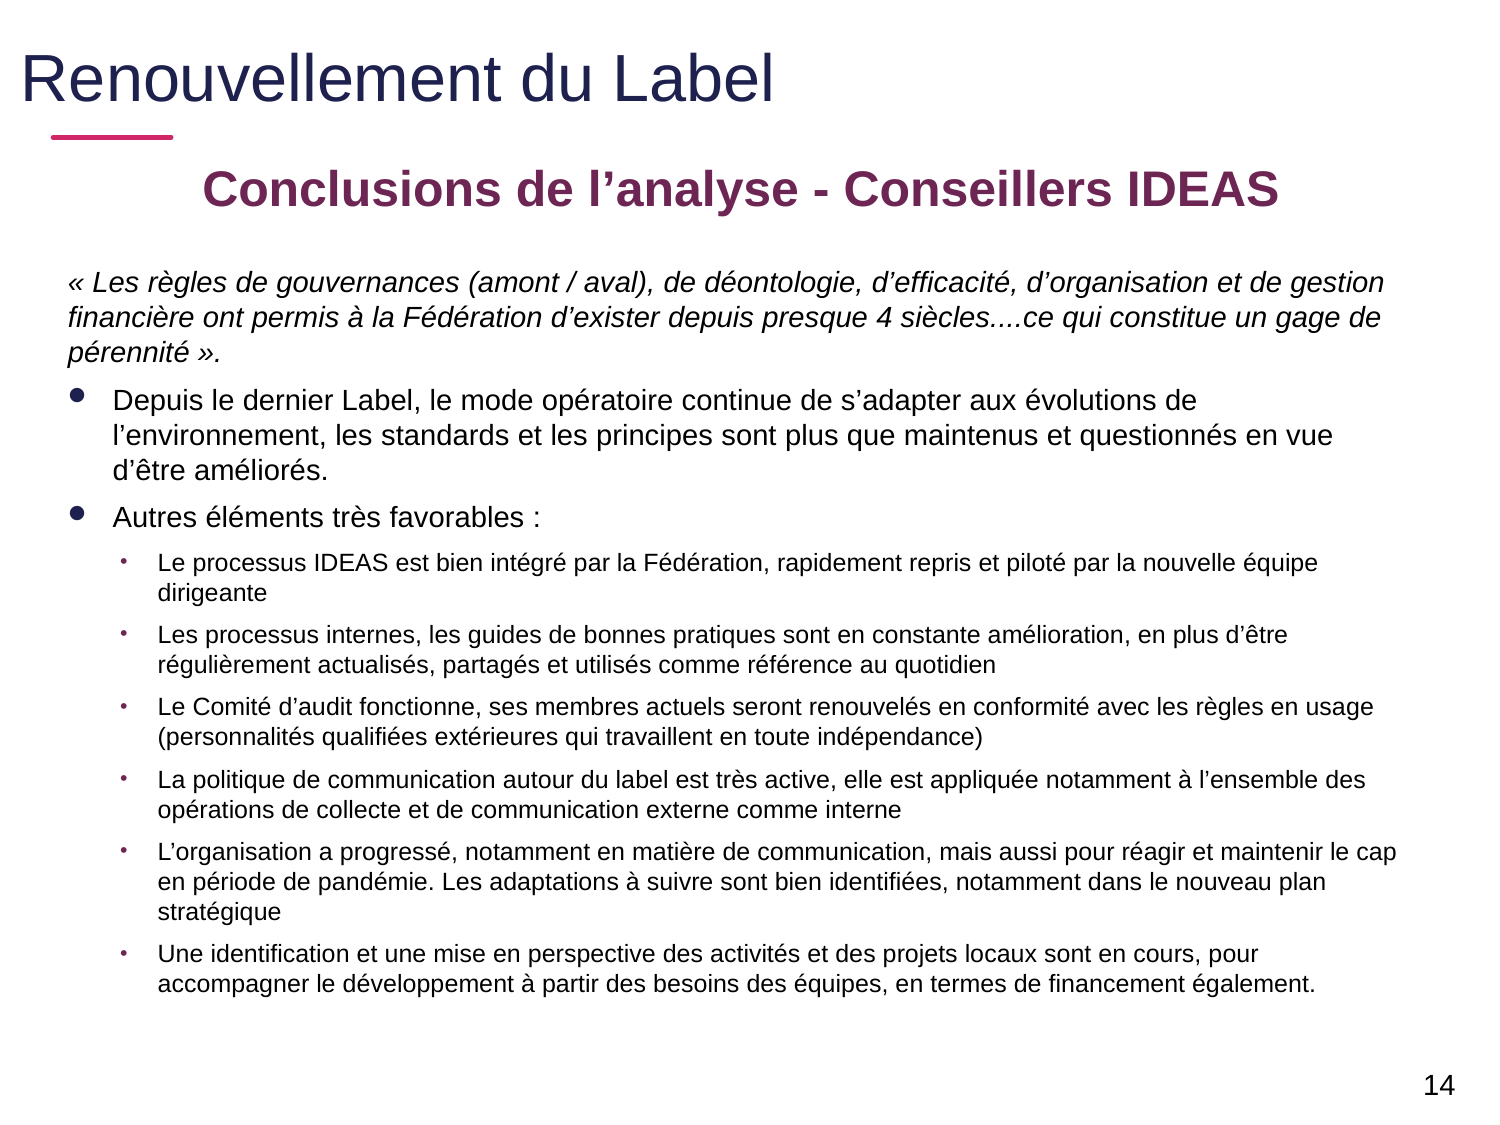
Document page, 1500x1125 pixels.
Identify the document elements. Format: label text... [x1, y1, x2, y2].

slide_number 14 [1120, 1058, 1471, 1102]
list Conclusions de l’analyse - Conseillers IDEAS « Les règles de gouvernances (amont / aval), de déontologie, d’efficacité, d’organisation et de gestion financière ont permis à la Fédération d’exister depuis presque 4 siècles....ce qui constitue un gage de pérennité ». Depuis le dernier Label, le mode opératoire continue de s’adapter aux évolutions de l’environnement, les standards et les principes sont plus que maintenus et questionnés en vue d’être améliorés. Autres éléments très favorables : Le processus IDEAS est bien intégré par la Fédération, rapidement repris et piloté par la nouvelle équipe dirigeante Les processus internes, les guides de bonnes pratiques sont en constante amélioration, en plus d’être régulièrement actualisés, partagés et utilisés comme référence au quotidien Le Comité d’audit fonctionne, ses membres actuels seront renouvelés en conformité avec les règles en usage (personnalités qualifiées extérieures qui travaillent en toute indépendance) La politique de communication autour du label est très active, elle est appliquée notamment à l’ensemble des opérations de collecte et de communication externe comme interne L’organisation a progressé, notamment en matière de communication, mais aussi pour réagir et maintenir le cap en période de pandémie. Les adaptations à suivre sont bien identifiées, notamment dans le nouveau plan stratégique Une identification et une mise en perspective des activités et des projets locaux sont en cours, pour accompagner le développement à partir des besoins des équipes, en termes de financement également. [53, 148, 1430, 1022]
list Renouvellement du Label [5, 27, 1459, 157]
